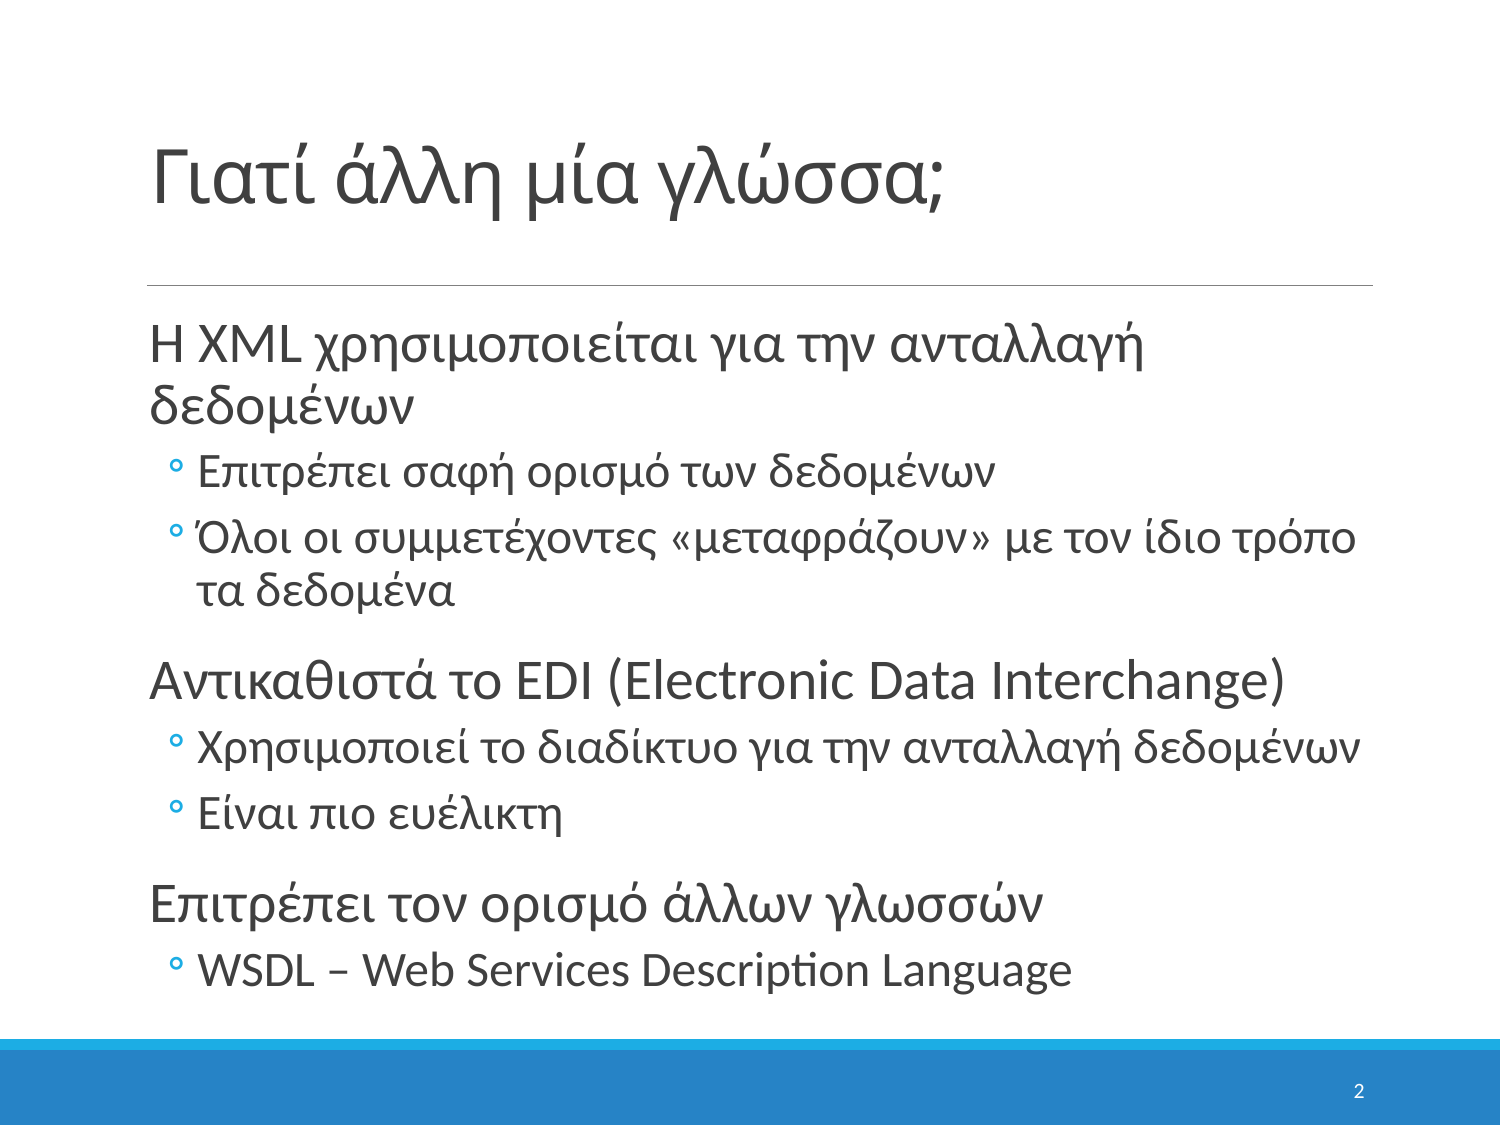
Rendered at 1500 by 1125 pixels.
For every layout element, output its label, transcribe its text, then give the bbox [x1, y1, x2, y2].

slide_number 2 [1218, 1059, 1380, 1120]
list Η XML χρησιμοποιείται για την ανταλλαγή δεδομένων Επιτρέπει σαφή ορισμό των δεδομένων Όλοι οι συμμετέχοντες «μεταφράζουν» με τον ίδιο τρόπο τα δεδομένα Αντικαθιστά το EDI (Electronic Data Interchange) Χρησιμοποιεί το διαδίκτυο για την ανταλλαγή δεδομένων Είναι πιο ευέλικτη Επιτρέπει τον ορισμό άλλων γλωσσών WSDL – Web Services Description Language [135, 304, 1373, 1029]
title Γιατί άλλη μία γλώσσα; [135, 43, 1373, 227]
